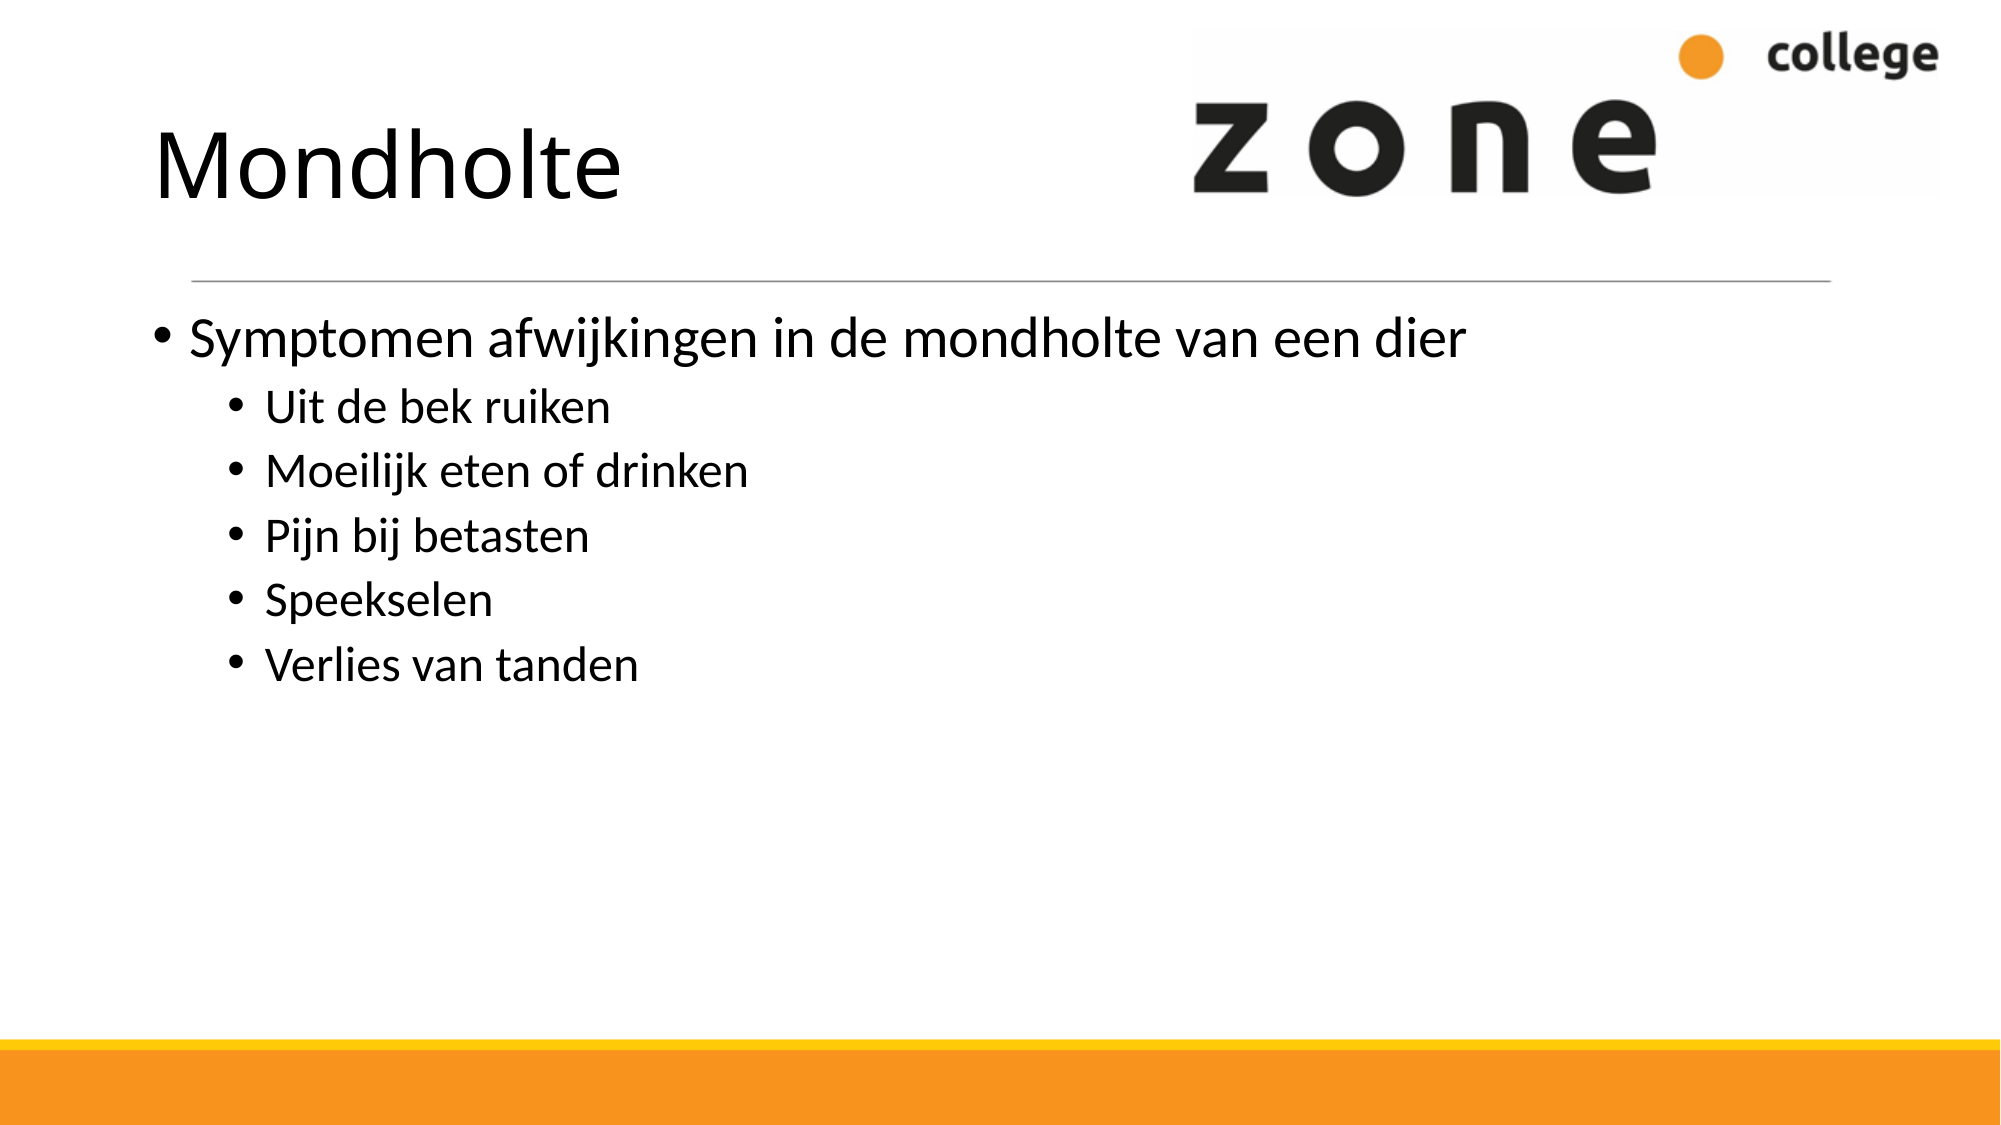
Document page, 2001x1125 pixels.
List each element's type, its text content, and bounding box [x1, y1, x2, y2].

list Symptomen afwijkingen in de mondholte van een dier Uit de bek ruiken Moeilijk eten of drinken Pijn bij betasten Speekselen Verlies van tanden [137, 299, 1863, 1014]
title Mondholte [137, 59, 1863, 278]
picture [0, 0, 2001, 1125]
